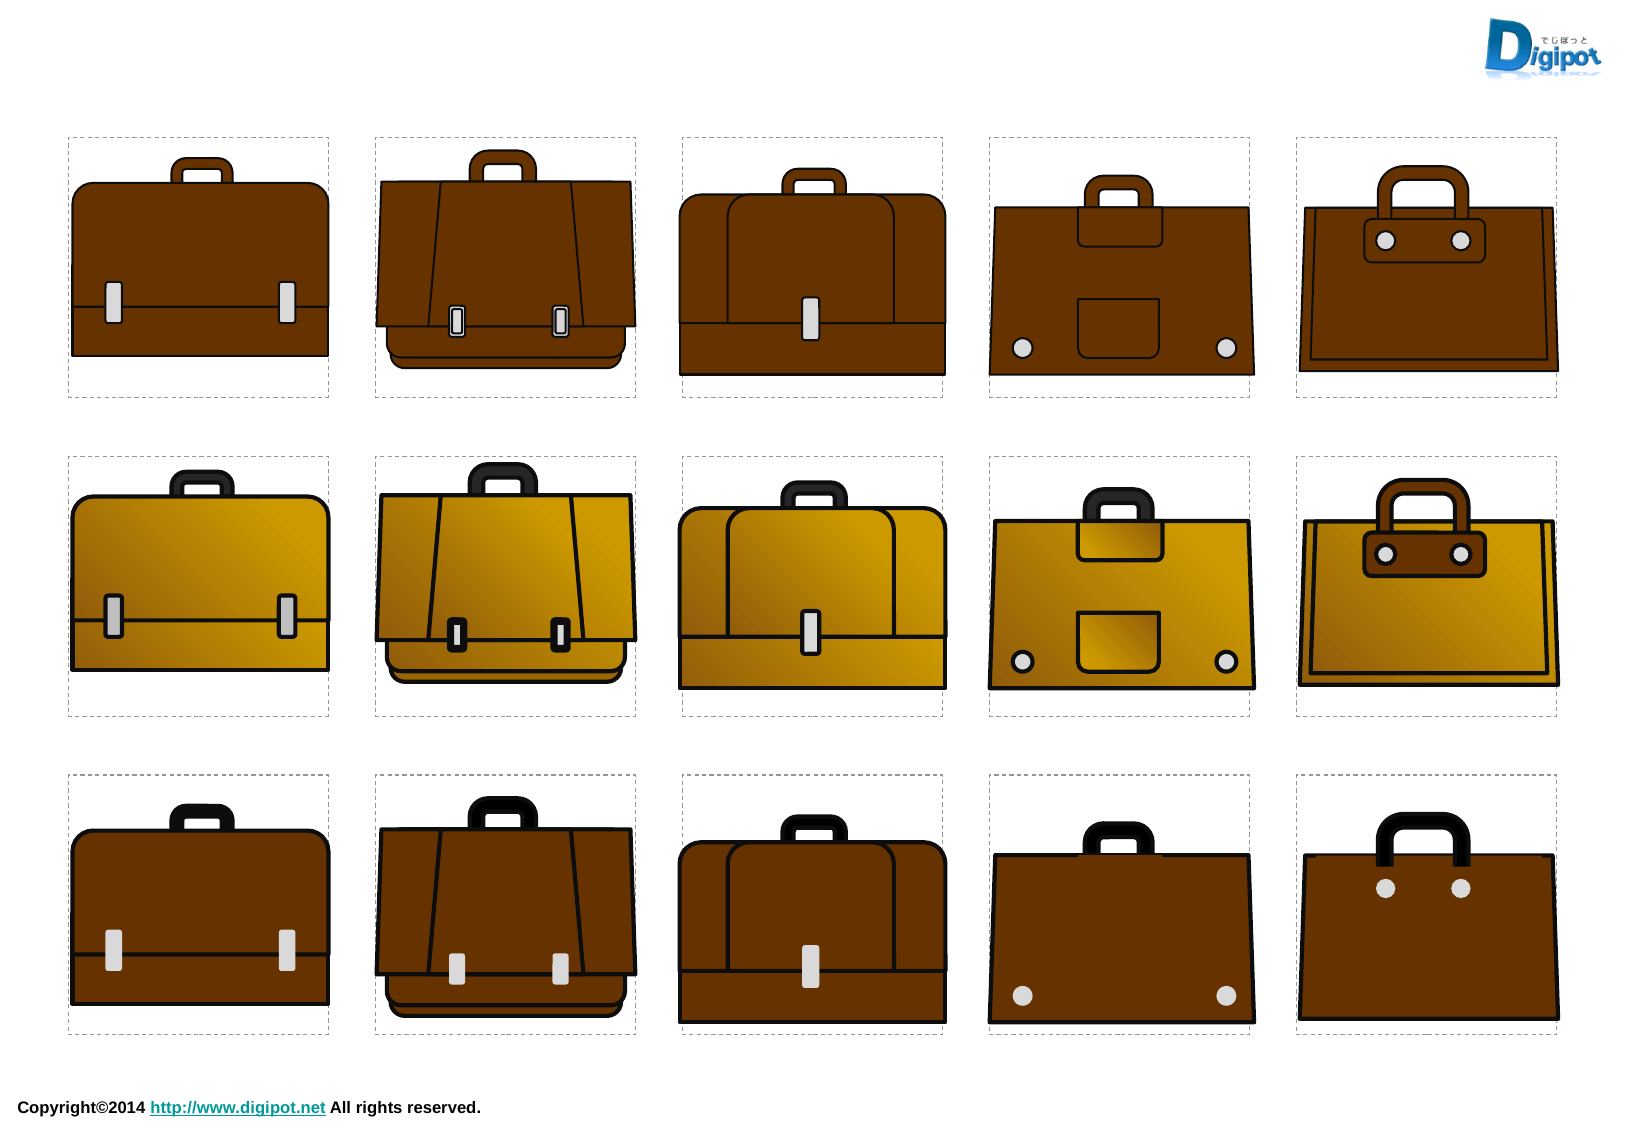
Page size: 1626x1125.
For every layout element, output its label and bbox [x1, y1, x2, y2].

text_box [72, 157, 329, 357]
text_box [679, 168, 946, 375]
text_box [989, 489, 1255, 689]
text_box [376, 798, 636, 1017]
text_box [989, 175, 1255, 375]
text_box [1299, 813, 1559, 1020]
text_box [679, 816, 946, 1023]
text_box [376, 463, 636, 683]
text_box [679, 482, 946, 689]
text_box [72, 471, 329, 671]
text_box [376, 150, 636, 369]
text_box [1299, 479, 1559, 685]
text_box [1299, 165, 1559, 372]
picture [1485, 18, 1602, 82]
text_box [989, 823, 1255, 1023]
text_box [72, 805, 329, 1005]
